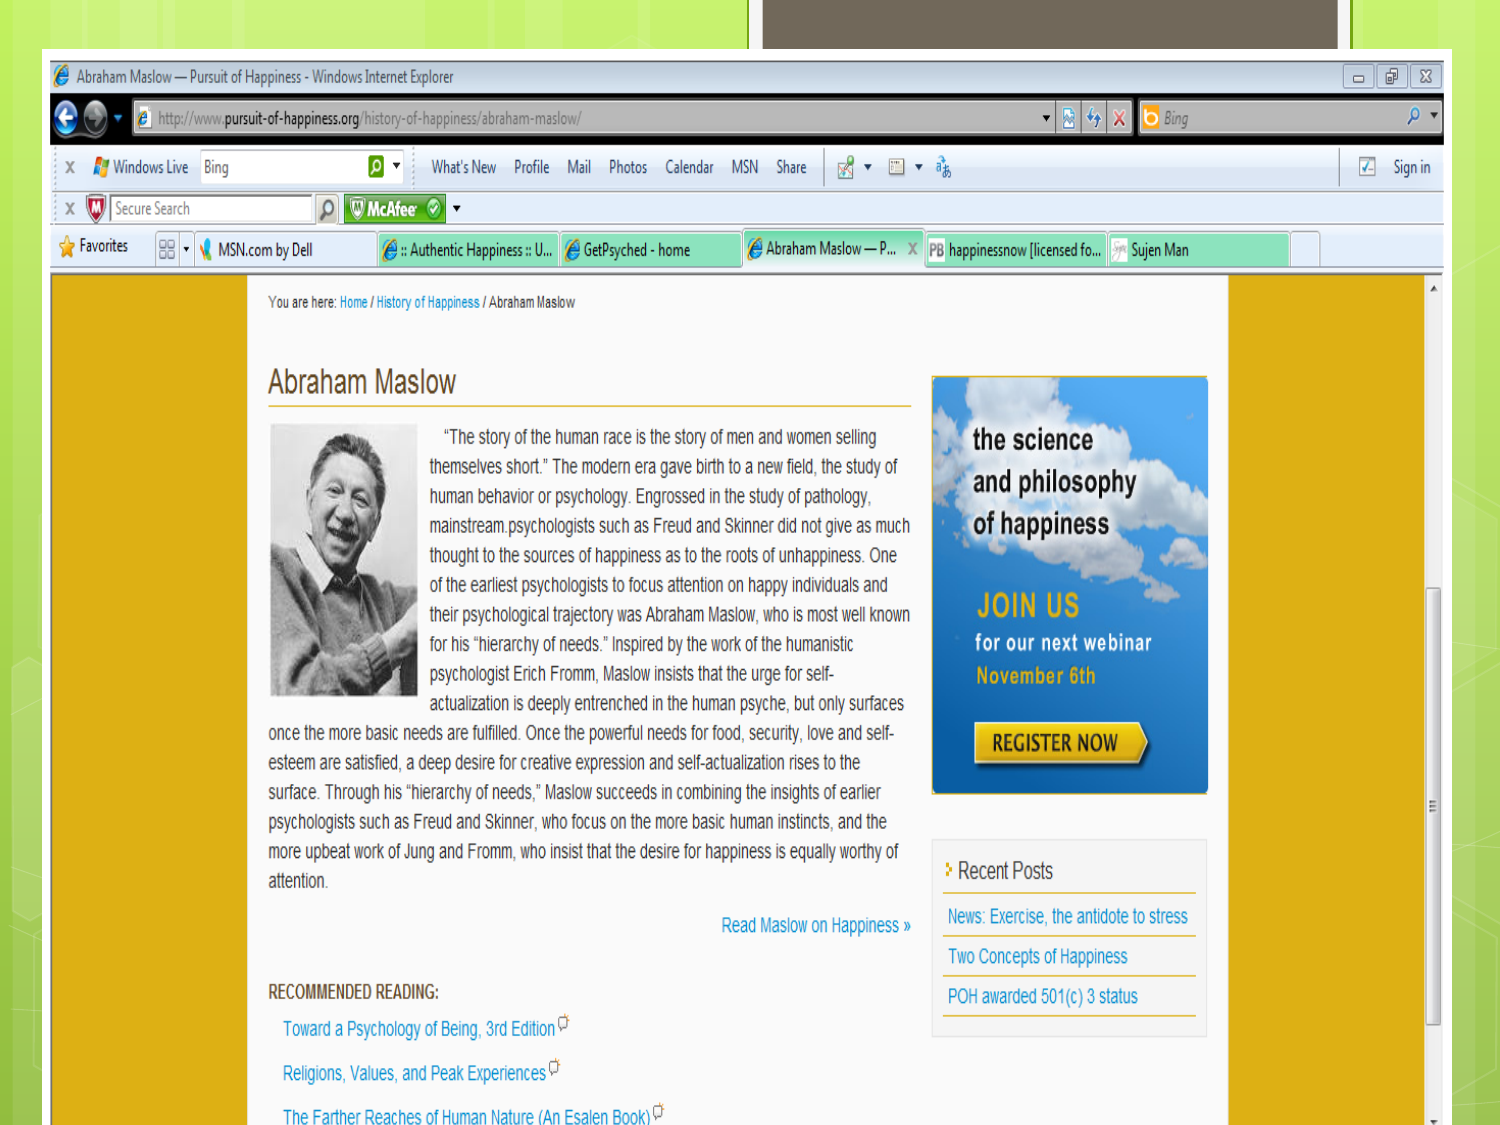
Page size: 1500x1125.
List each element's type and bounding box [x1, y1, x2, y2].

picture [42, 49, 1453, 1125]
